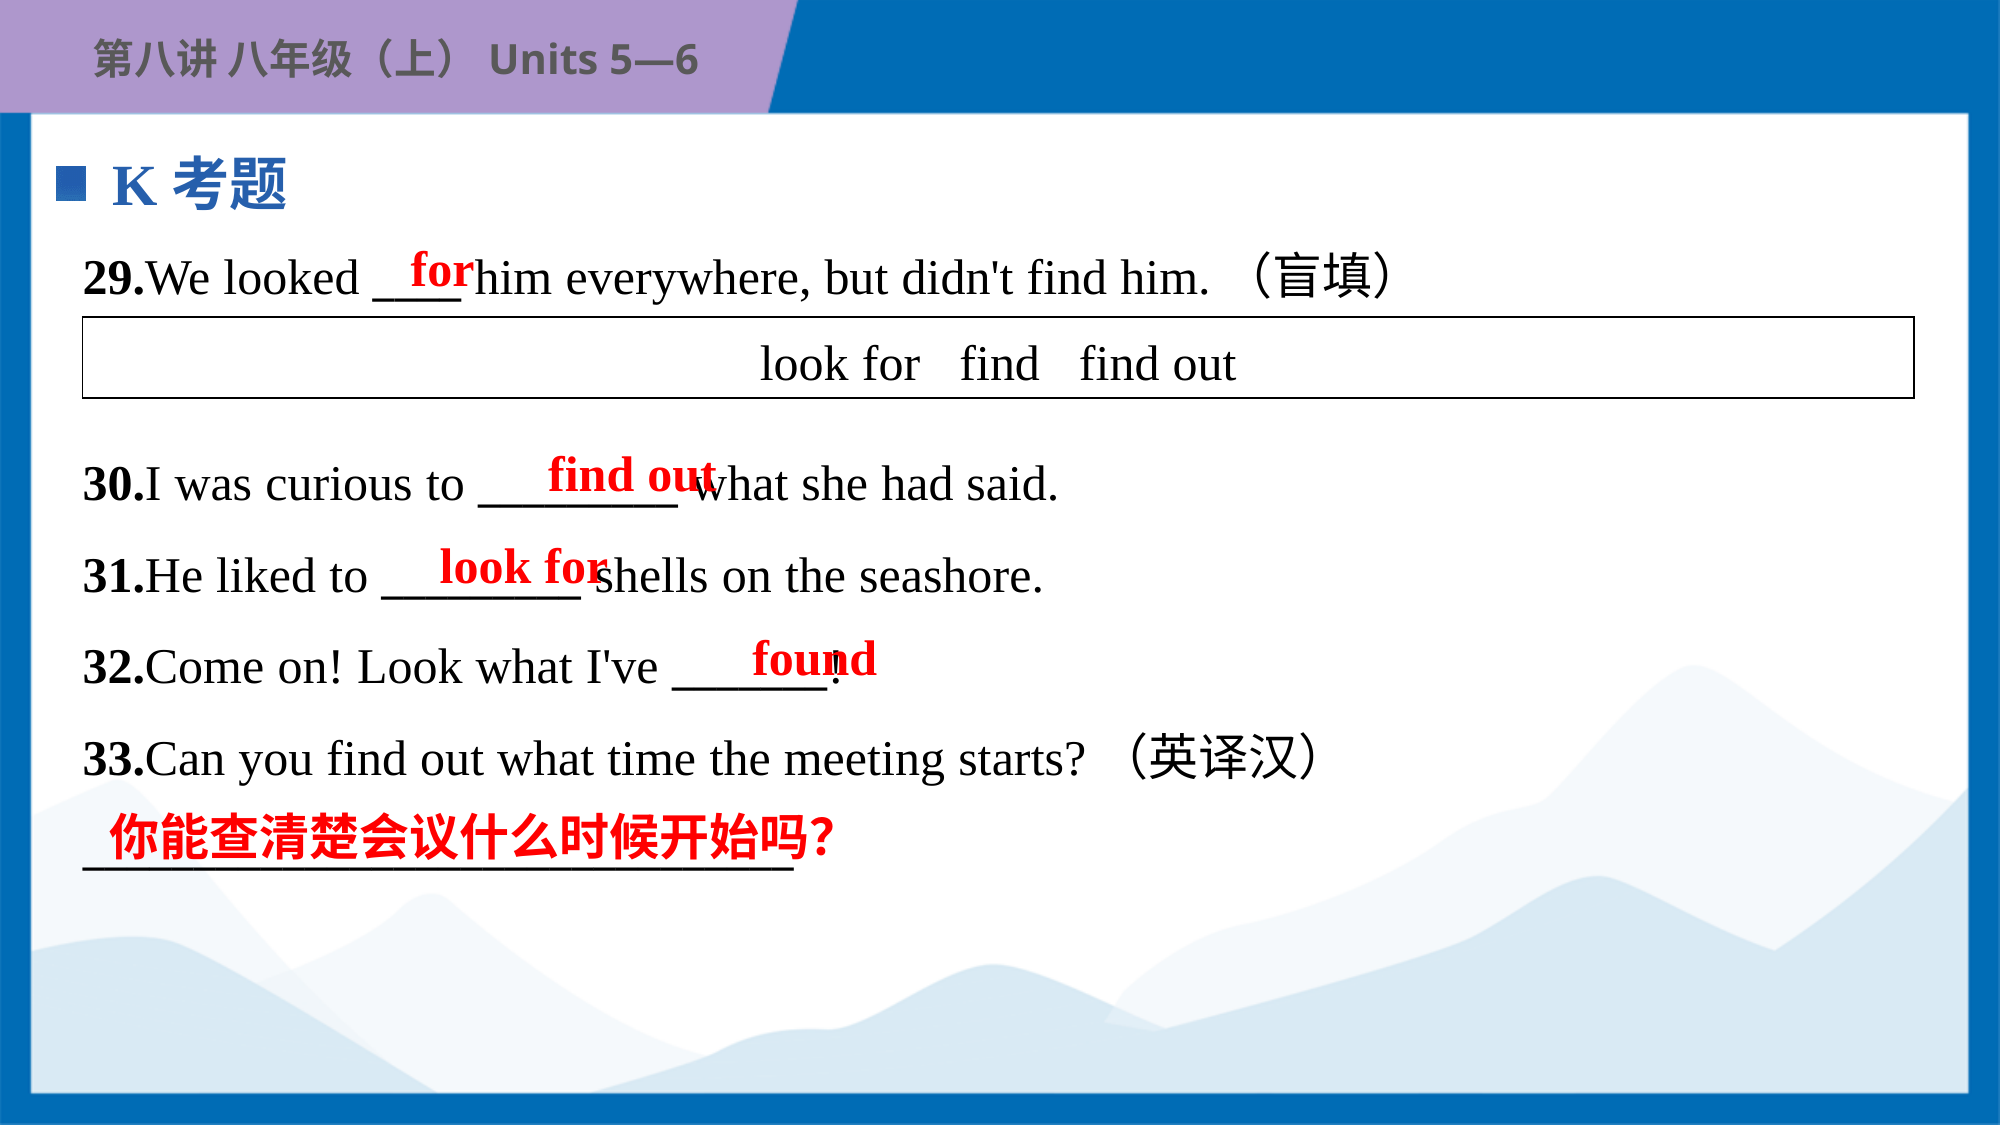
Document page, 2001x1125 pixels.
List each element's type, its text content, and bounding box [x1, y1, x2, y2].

text_box 29.We looked ____ him everywhere, but didn't find him.（盲填） [82, 216, 1917, 295]
text_box find out [523, 414, 742, 493]
text_box 你能查清楚会议什么时候开始吗？ [89, 777, 880, 856]
picture [0, 0, 2000, 1125]
text_box found [734, 597, 896, 677]
table_header look for find find out [83, 318, 1913, 397]
text_box K考题 [112, 146, 1917, 216]
text_box 30.I was curious to _________ what she had said. 31.He liked to _________ shells on the seashore. 32.Come on! Look what I've _______! 33.Can you find out what time the meeting starts?（英译汉） ________________________________ [82, 418, 1917, 864]
text_box look for [415, 505, 633, 584]
text_box for [392, 208, 493, 287]
